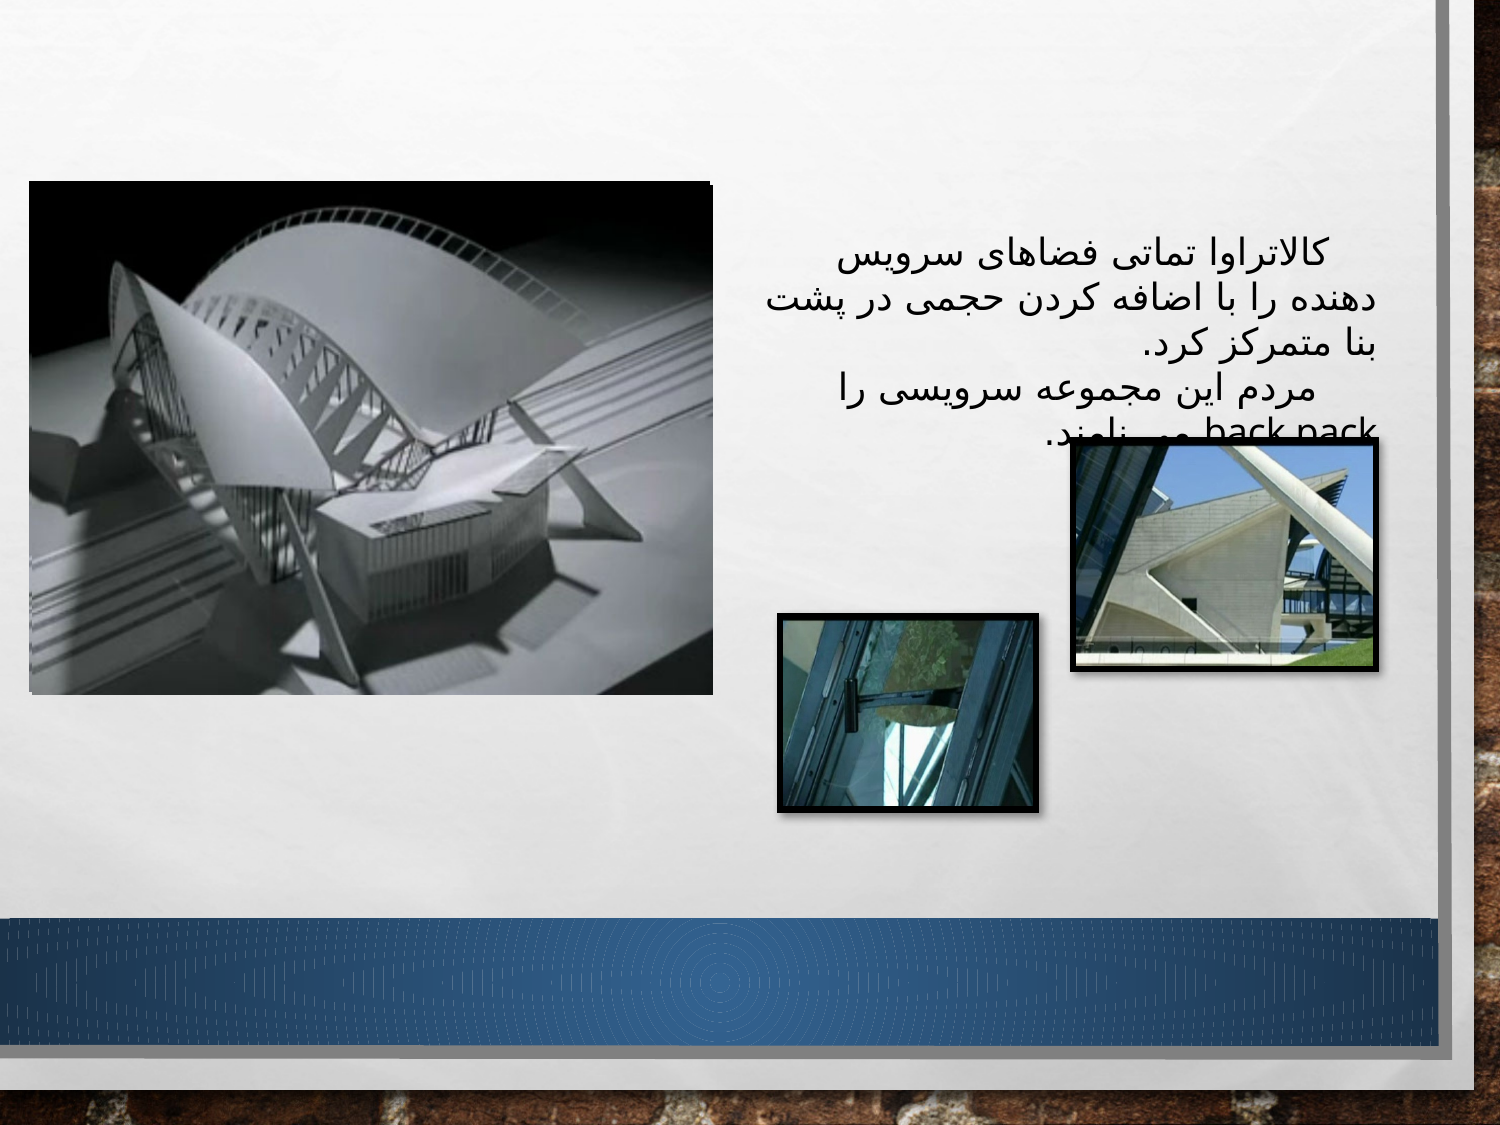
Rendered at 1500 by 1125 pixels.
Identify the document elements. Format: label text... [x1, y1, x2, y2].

picture [29, 181, 713, 696]
text_box کالاتراوا تماتی فضاهای سرویس دهنده را با اضافه کردن حجمی در پشت بنا متمرکز کرد. مردم این مجموعه سرویسی را back pack می نامند. [736, 220, 1393, 461]
picture [782, 618, 1034, 807]
picture [0, 0, 1500, 1125]
picture [1075, 442, 1374, 666]
